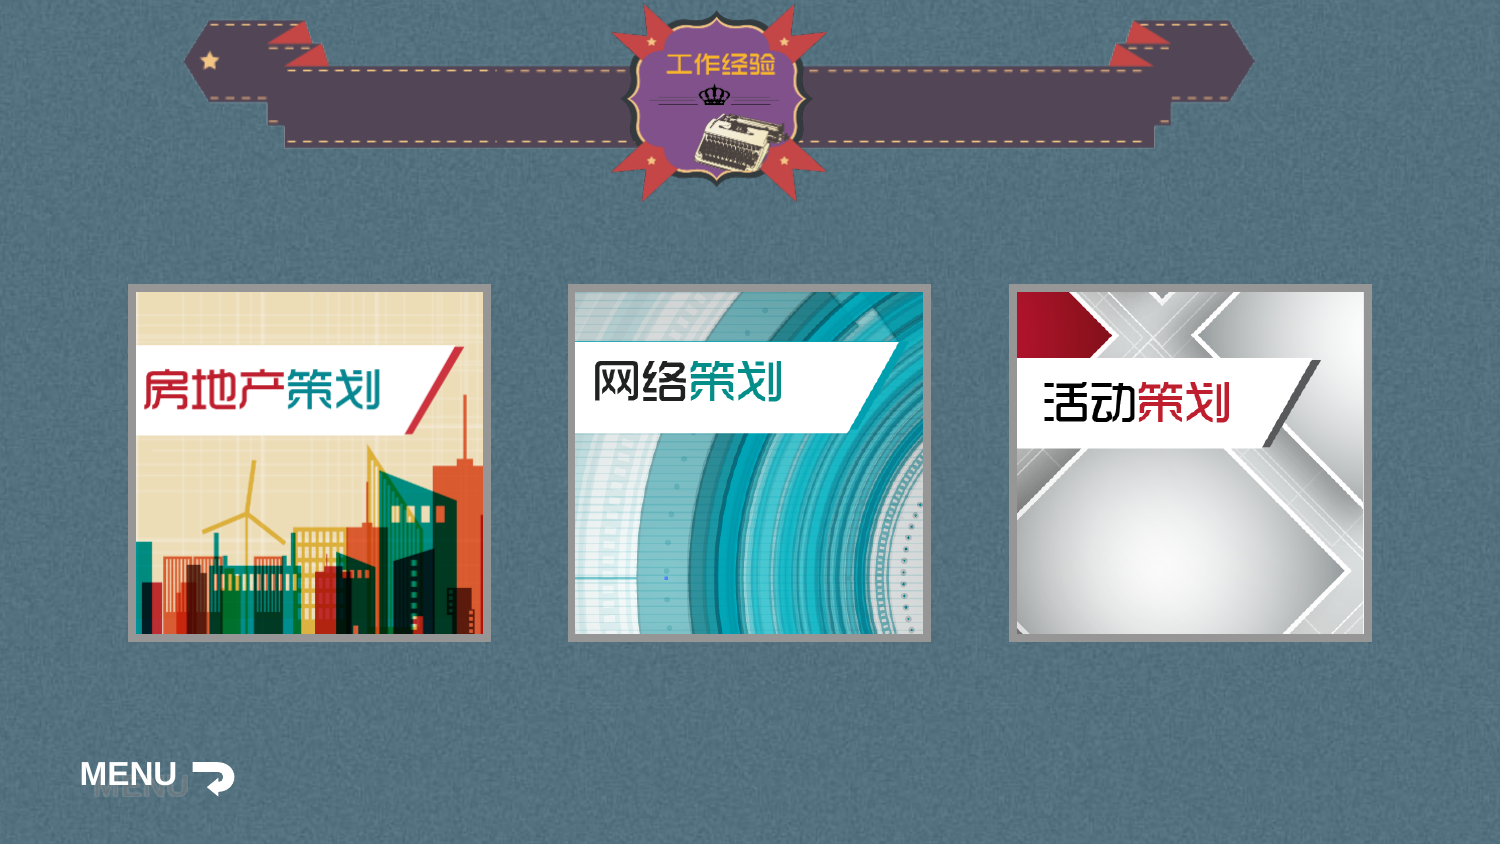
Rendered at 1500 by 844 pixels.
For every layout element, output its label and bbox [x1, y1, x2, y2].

text_box [64, 744, 235, 800]
picture [0, 0, 1500, 844]
